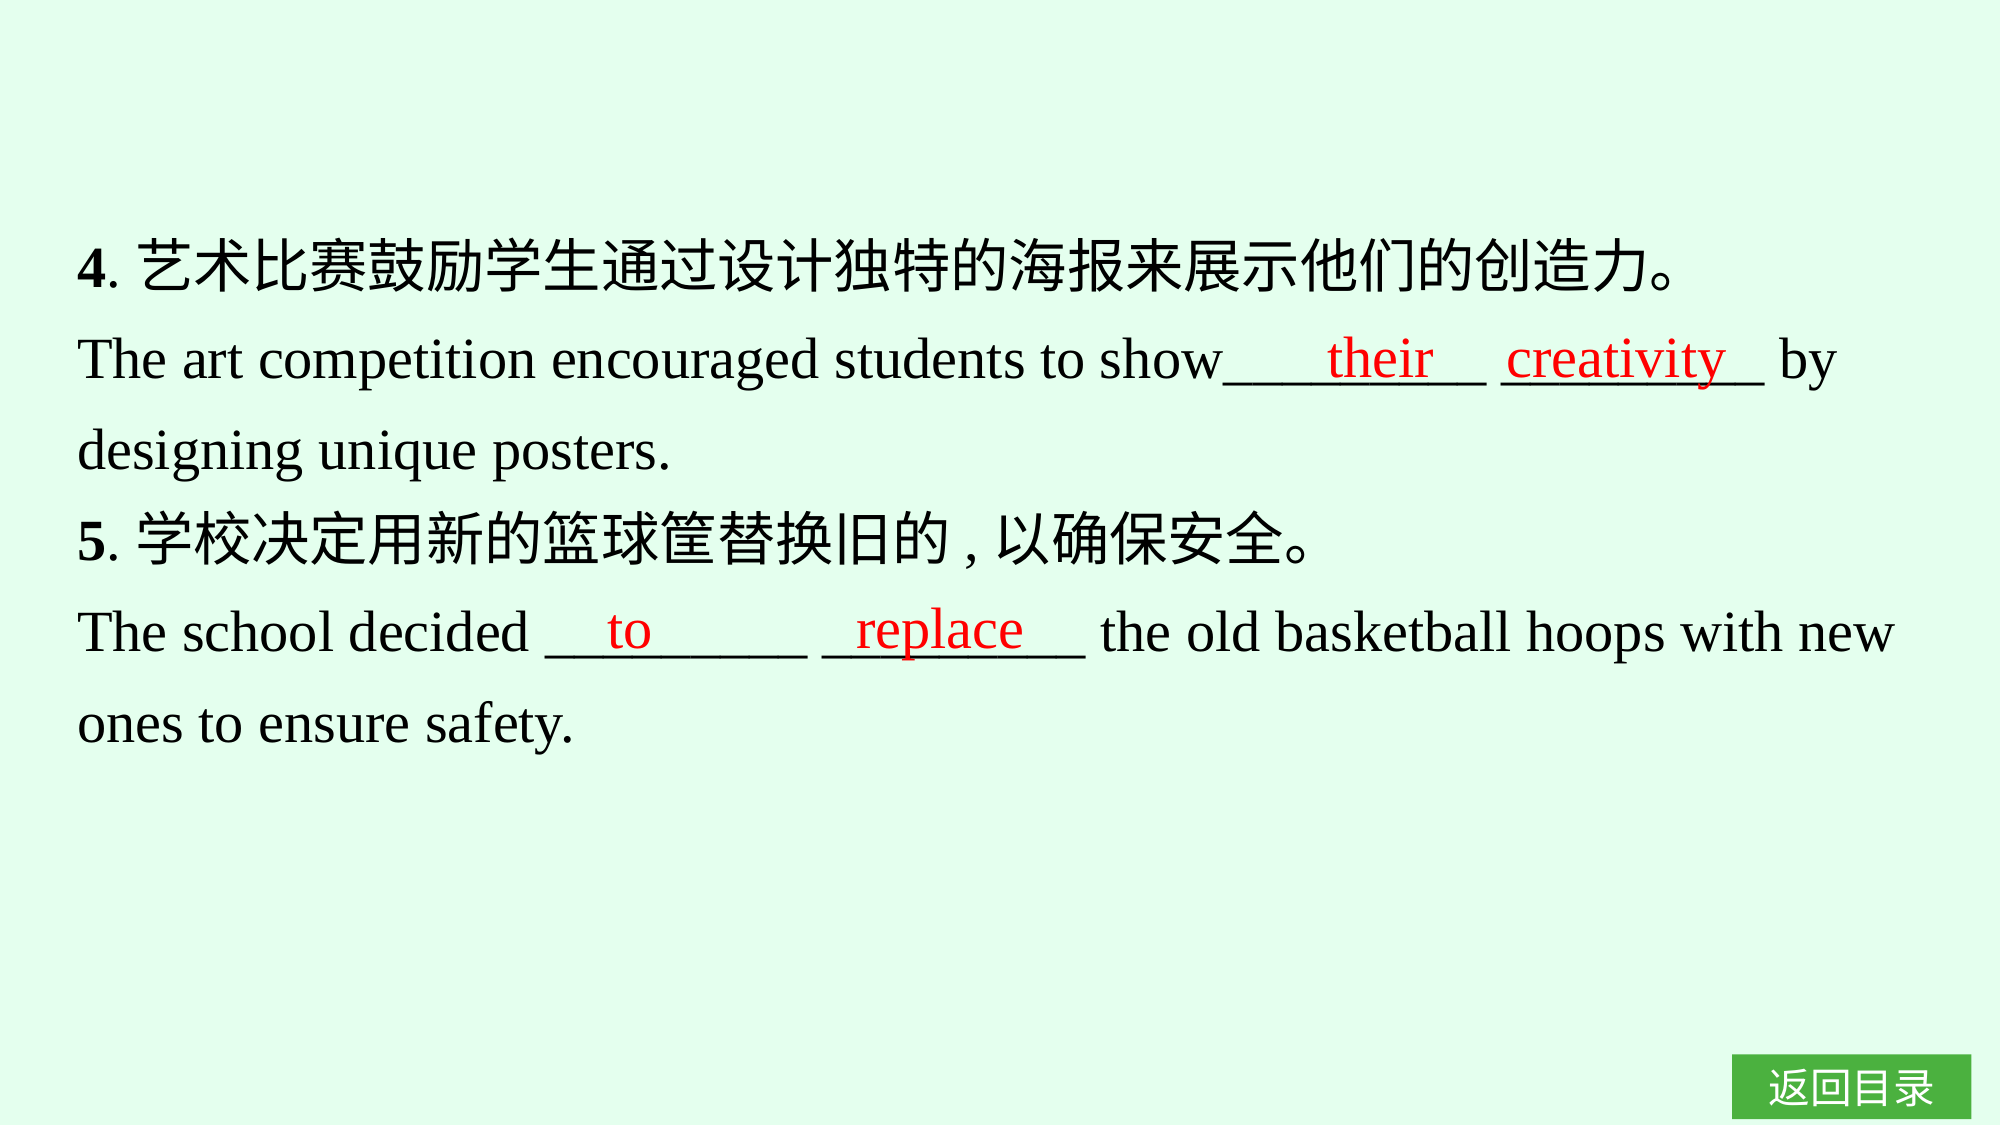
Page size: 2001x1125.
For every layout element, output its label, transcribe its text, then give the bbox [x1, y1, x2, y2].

text_box 4.艺术比赛鼓励学生通过设计独特的海报来展示他们的创造力。 The art competition encouraged students to show_________ _________ by designing unique posters. 5.学校决定用新的篮球筐替换旧的,以确保安全。 The school decided _________ _________ the old basketball hoops with new ones to ensure safety. [62, 200, 1938, 762]
text_box to replace [593, 568, 1040, 668]
text_box their creativity [1312, 297, 1814, 397]
